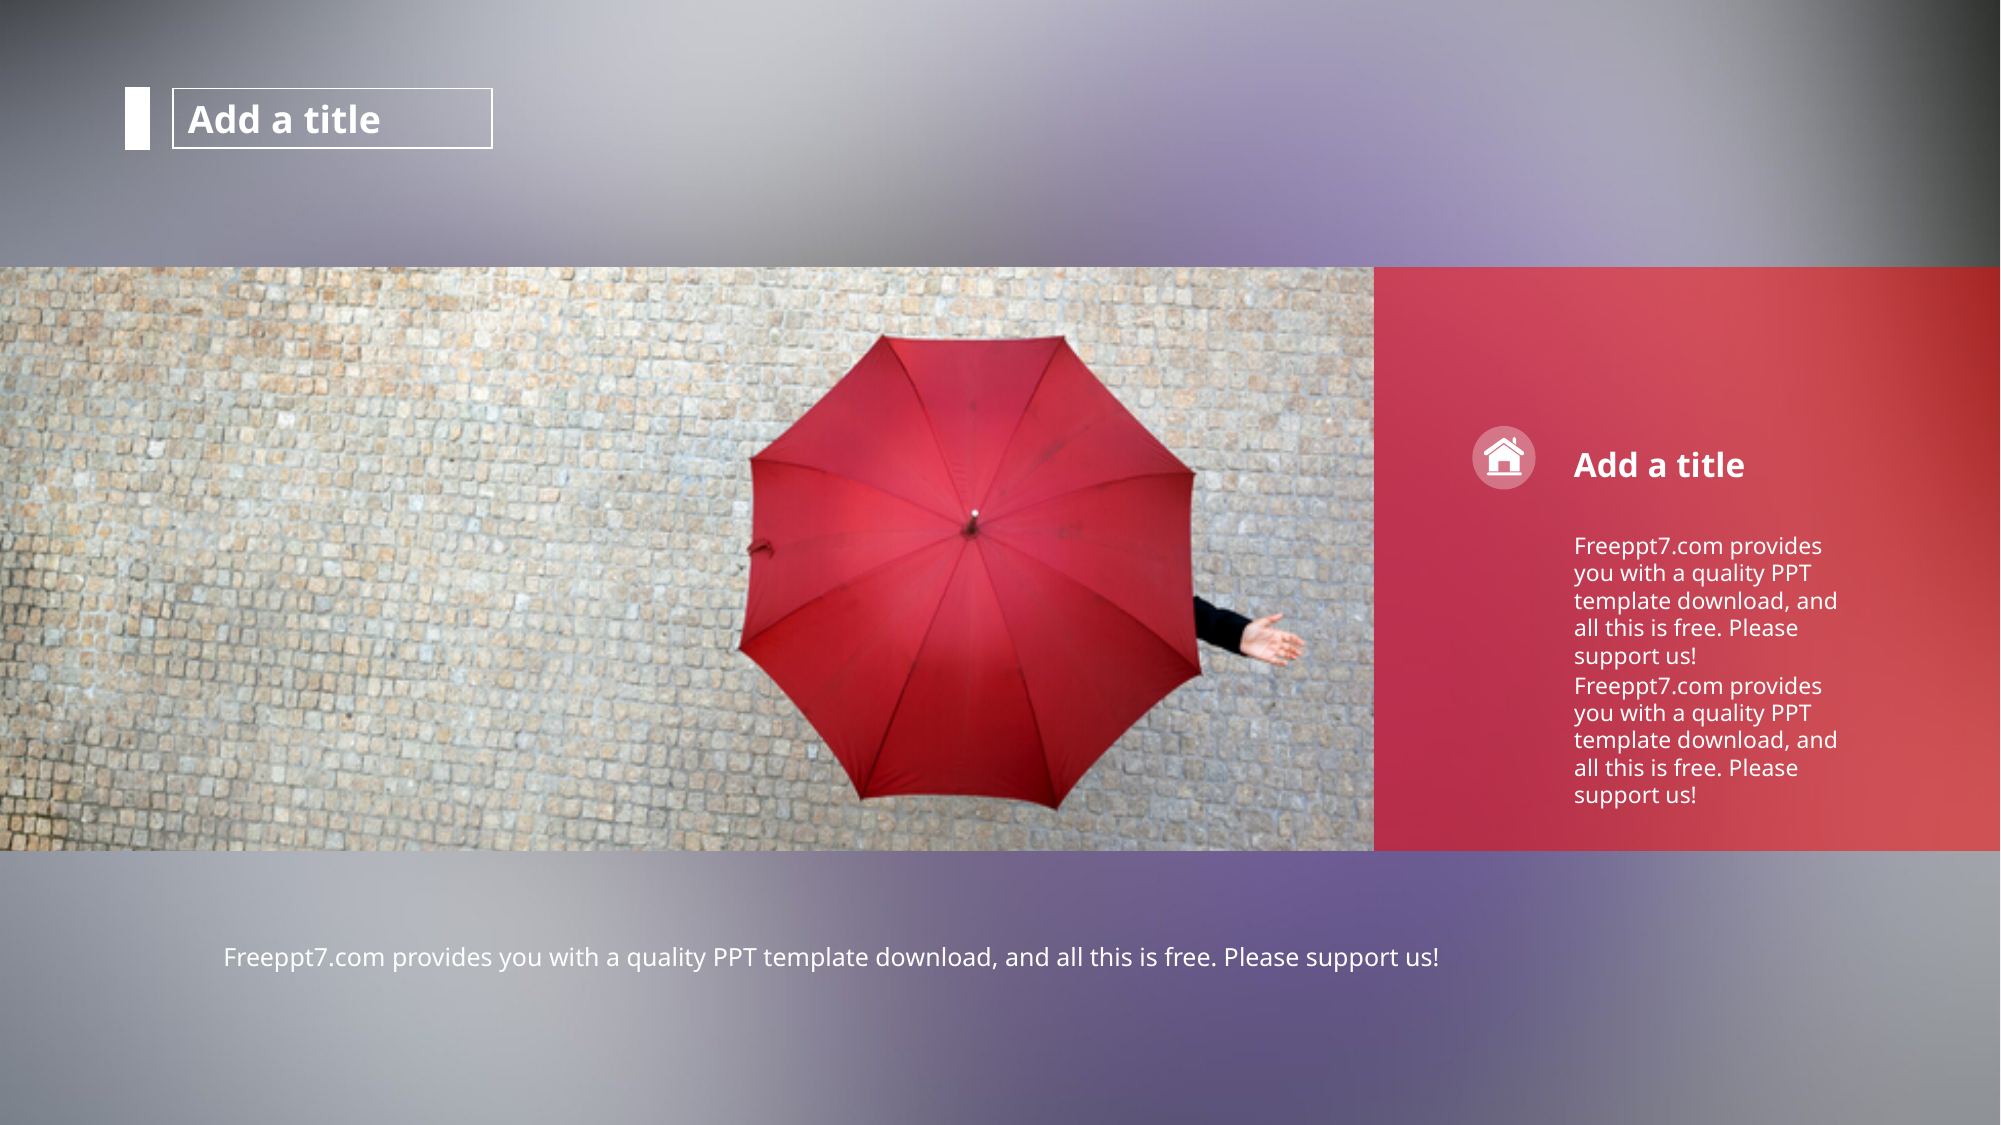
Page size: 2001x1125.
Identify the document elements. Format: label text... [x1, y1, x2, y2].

text_box Freeppt7.com provides you with a quality PPT template download, and all this is free. Please support us! [1559, 676, 1877, 816]
text_box Add a title [173, 88, 493, 149]
text_box [125, 88, 150, 149]
text_box [1376, 267, 2000, 851]
text_box Freeppt7.com provides you with a quality PPT template download, and all this is free. Please support us! [208, 933, 1780, 979]
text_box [1472, 425, 1536, 490]
picture [0, 0, 2001, 1125]
text_box Add a title [1559, 436, 1899, 492]
text_box Freeppt7.com provides you with a quality PPT template download, and all this is free. Please support us! [1559, 523, 1877, 676]
